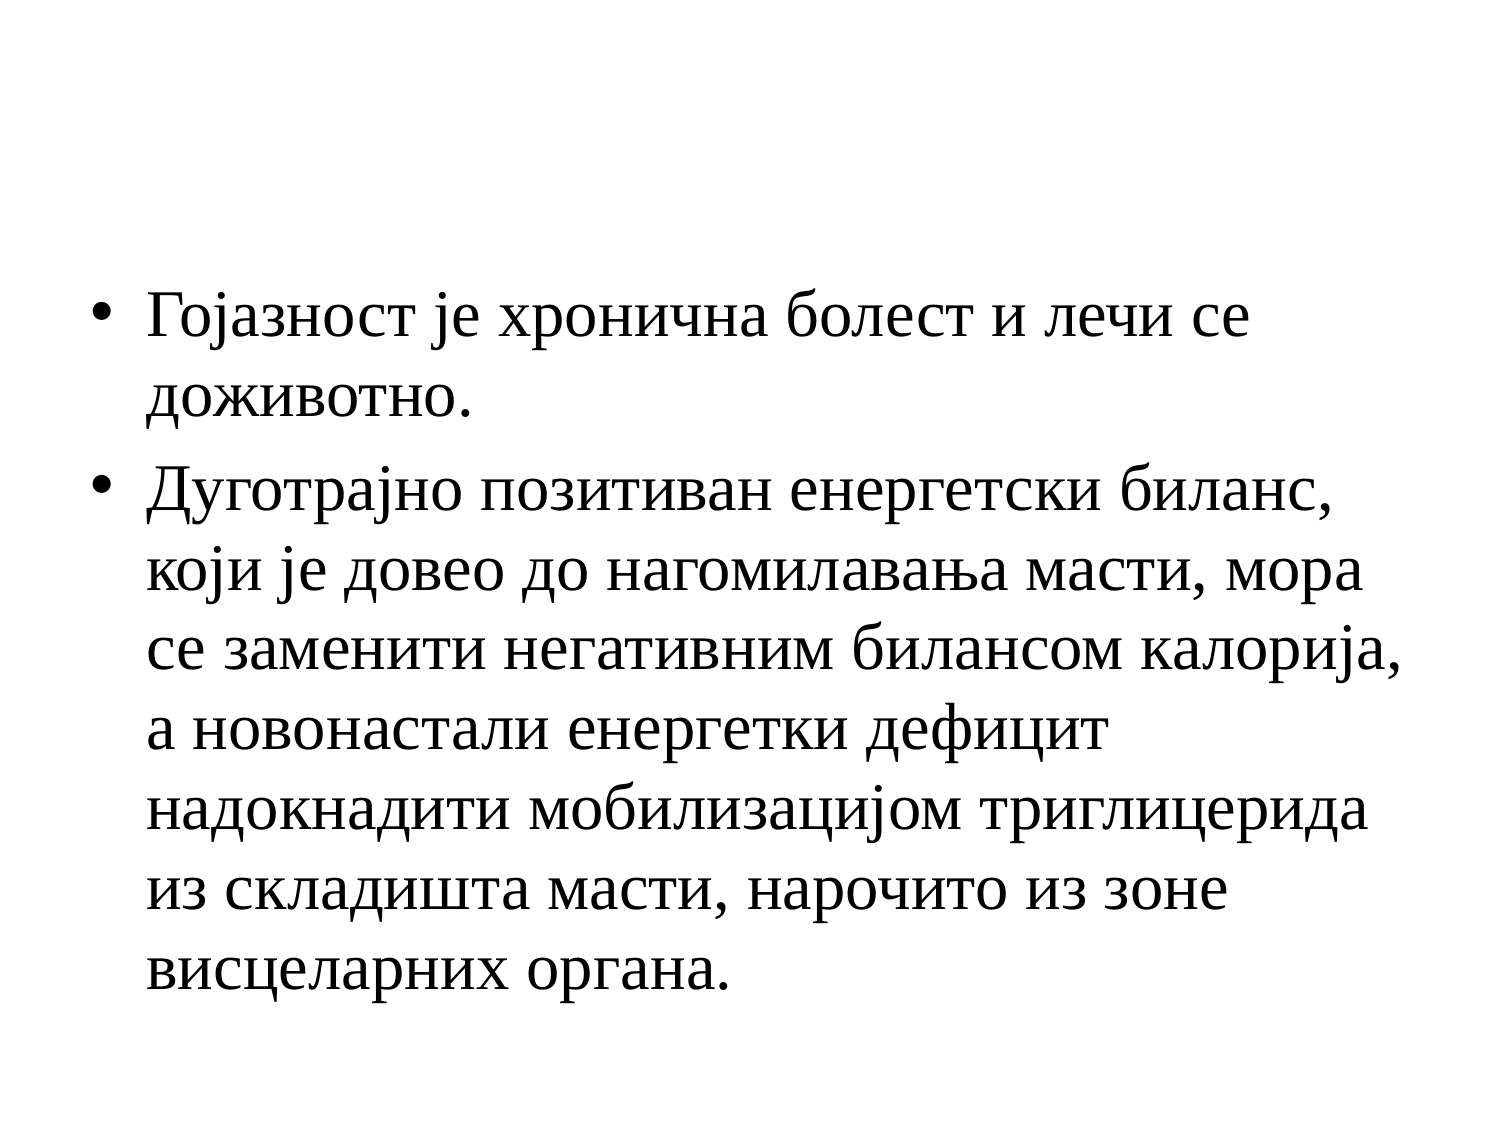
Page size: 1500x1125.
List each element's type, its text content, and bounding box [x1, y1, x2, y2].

list Гојазност је хронична болест и лечи се доживотно. Дуготрајно позитиван енергетски биланс, који је довео до нагомилавања масти, мора се заменити негативним билансом калорија, а новонастали енергетки дефицит надокнадити мобилизацијом триглицерида из складишта масти, нарочито из зоне висцеларних органа. [75, 262, 1425, 1075]
